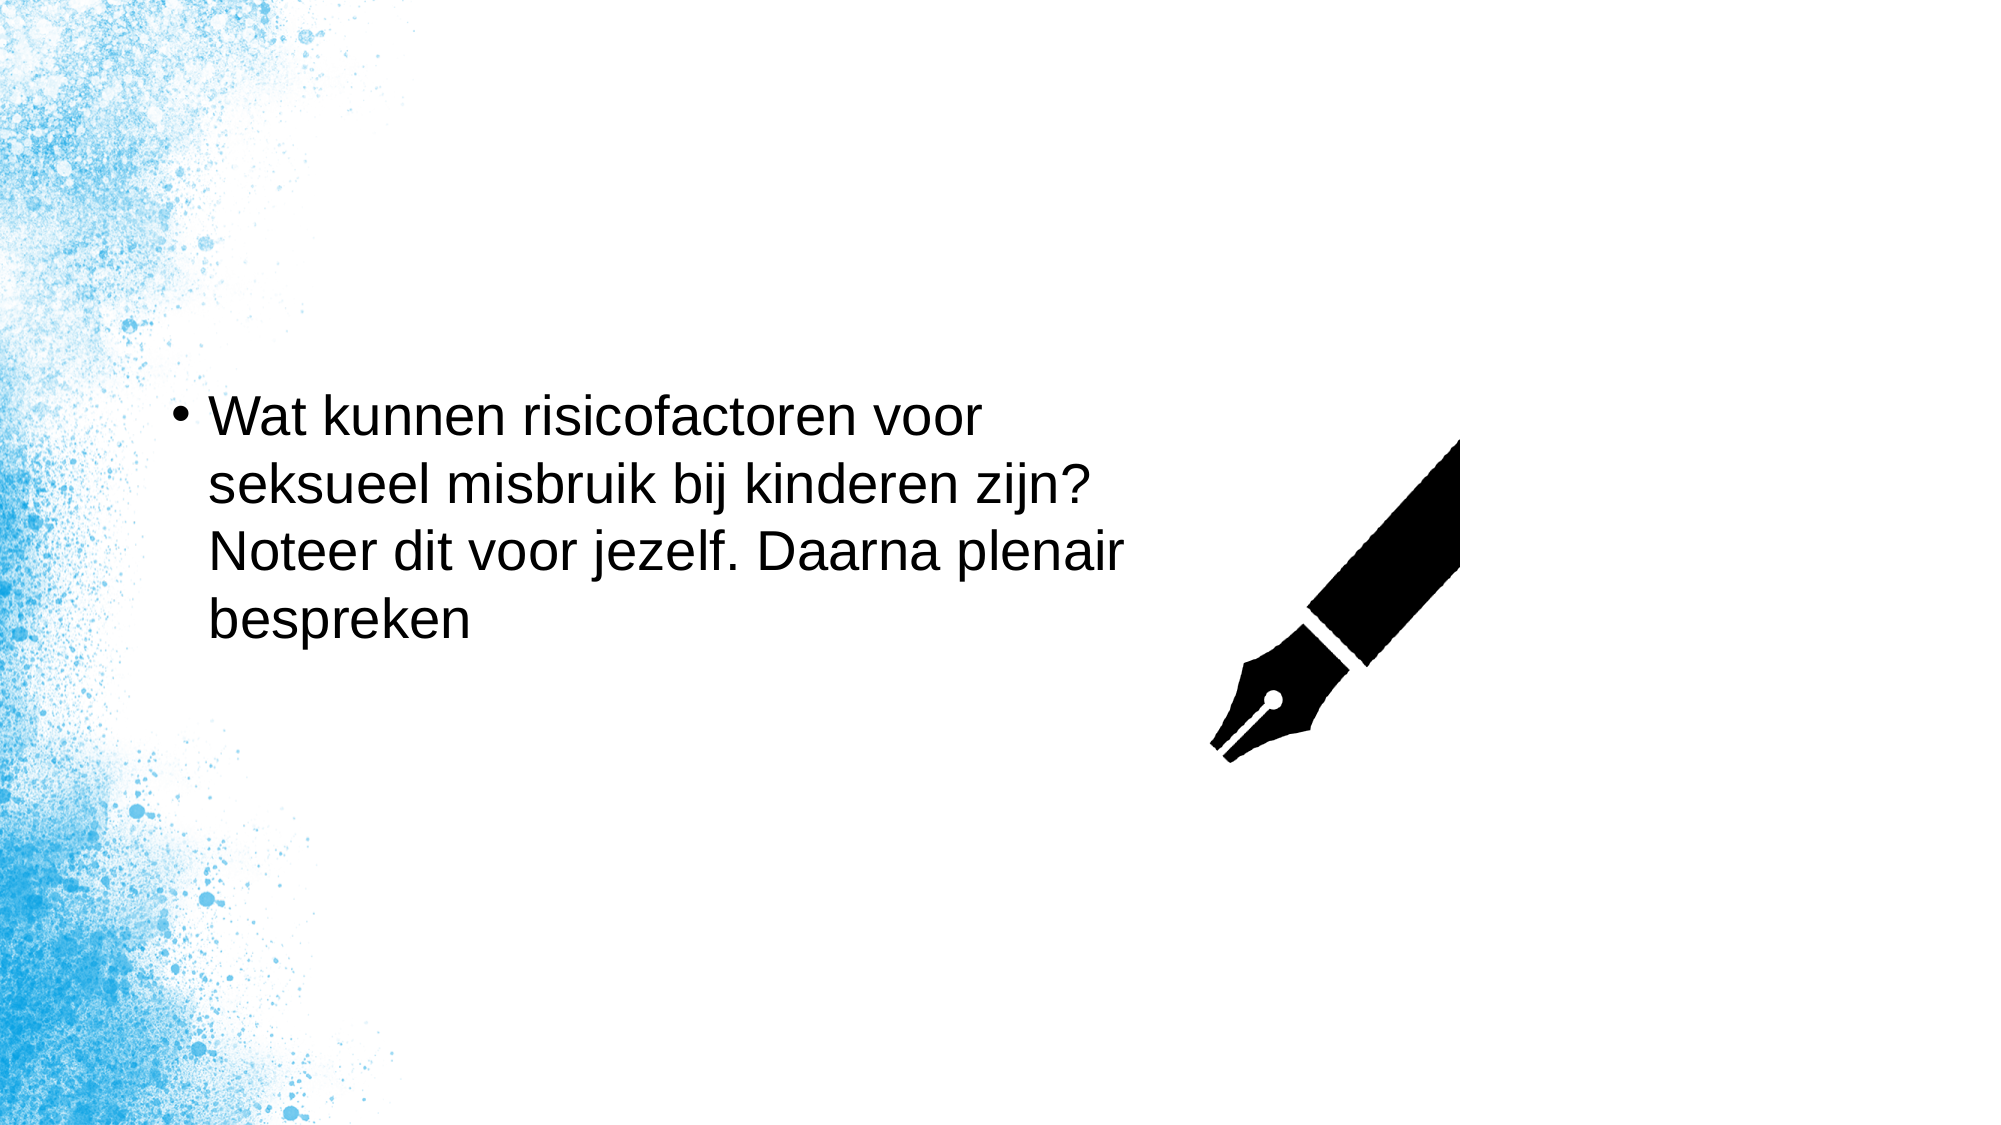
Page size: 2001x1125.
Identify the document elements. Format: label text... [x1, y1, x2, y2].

picture [1164, 432, 1502, 770]
list Wat kunnen risicofactoren voor seksueel misbruik bij kinderen zijn? Noteer dit voor jezelf. Daarna plenair bespreken [171, 379, 1131, 935]
picture [0, 0, 415, 1125]
